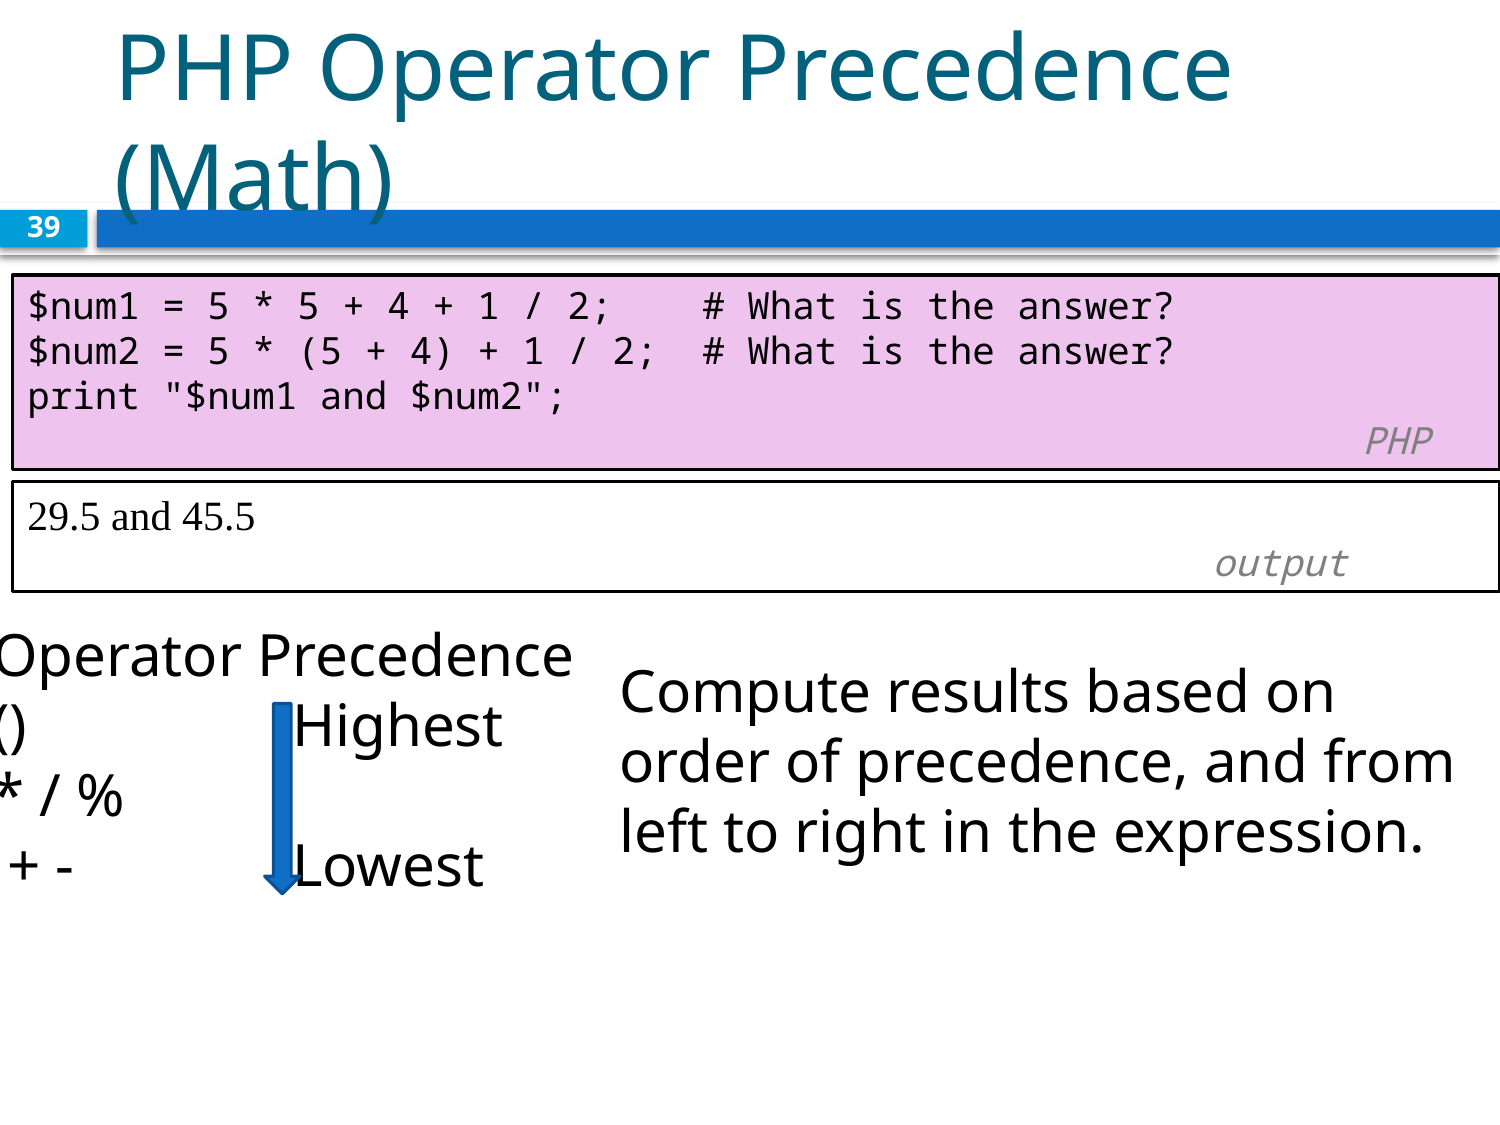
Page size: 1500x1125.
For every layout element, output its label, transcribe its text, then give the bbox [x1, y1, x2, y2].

slide_number 39 [0, 208, 88, 249]
text_box 29.5 and 45.5 output [12, 481, 1500, 592]
text_box [263, 701, 302, 896]
title PHP Operator Precedence (Math) [99, 37, 1438, 201]
text_box Compute results based on order of precedence, and from left to right in the expression. [604, 646, 1487, 872]
text_box Operator Precedence () Highest * / % + - Lowest [0, 611, 590, 906]
text_box $num1 = 5 * 5 + 4 + 1 / 2; # What is the answer? $num2 = 5 * (5 + 4) + 1 / 2; # What is the answer? print "$num1 and $num2"; PHP [12, 274, 1500, 470]
